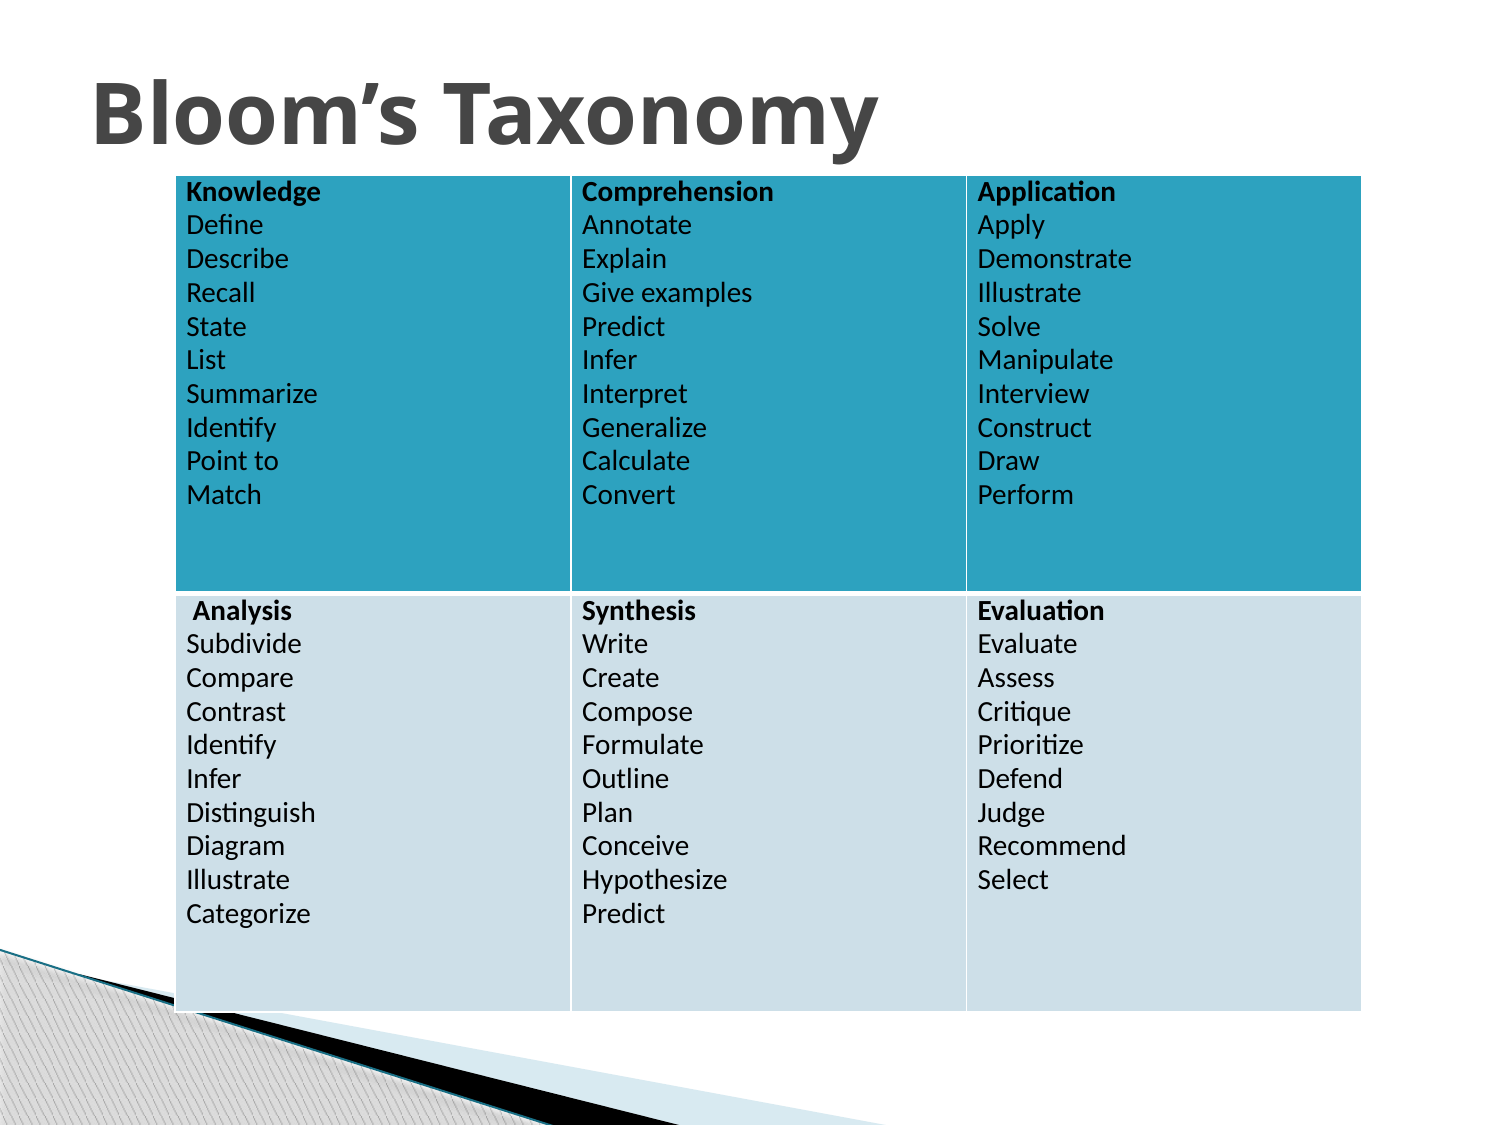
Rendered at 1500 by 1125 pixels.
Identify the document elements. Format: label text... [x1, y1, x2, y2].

table_cell Analysis Subdivide Compare Contrast Identify Infer Distinguish Diagram Illustrate Categorize [176, 596, 570, 1011]
table_header Comprehension Annotate Explain Give examples Predict Infer Interpret Generalize Calculate Convert [572, 176, 966, 591]
table_cell Synthesis Write Create Compose Formulate Outline Plan Conceive Hypothesize Predict [572, 596, 966, 1011]
table_header Application Apply Demonstrate Illustrate Solve Manipulate Interview Construct Draw Perform [967, 176, 1361, 591]
title Bloom’s Taxonomy [75, 45, 1425, 175]
table_header Knowledge Define Describe Recall State List Summarize Identify Point to Match [176, 176, 570, 591]
table_cell Evaluation Evaluate Assess Critique Prioritize Defend Judge Recommend Select [967, 596, 1361, 1011]
